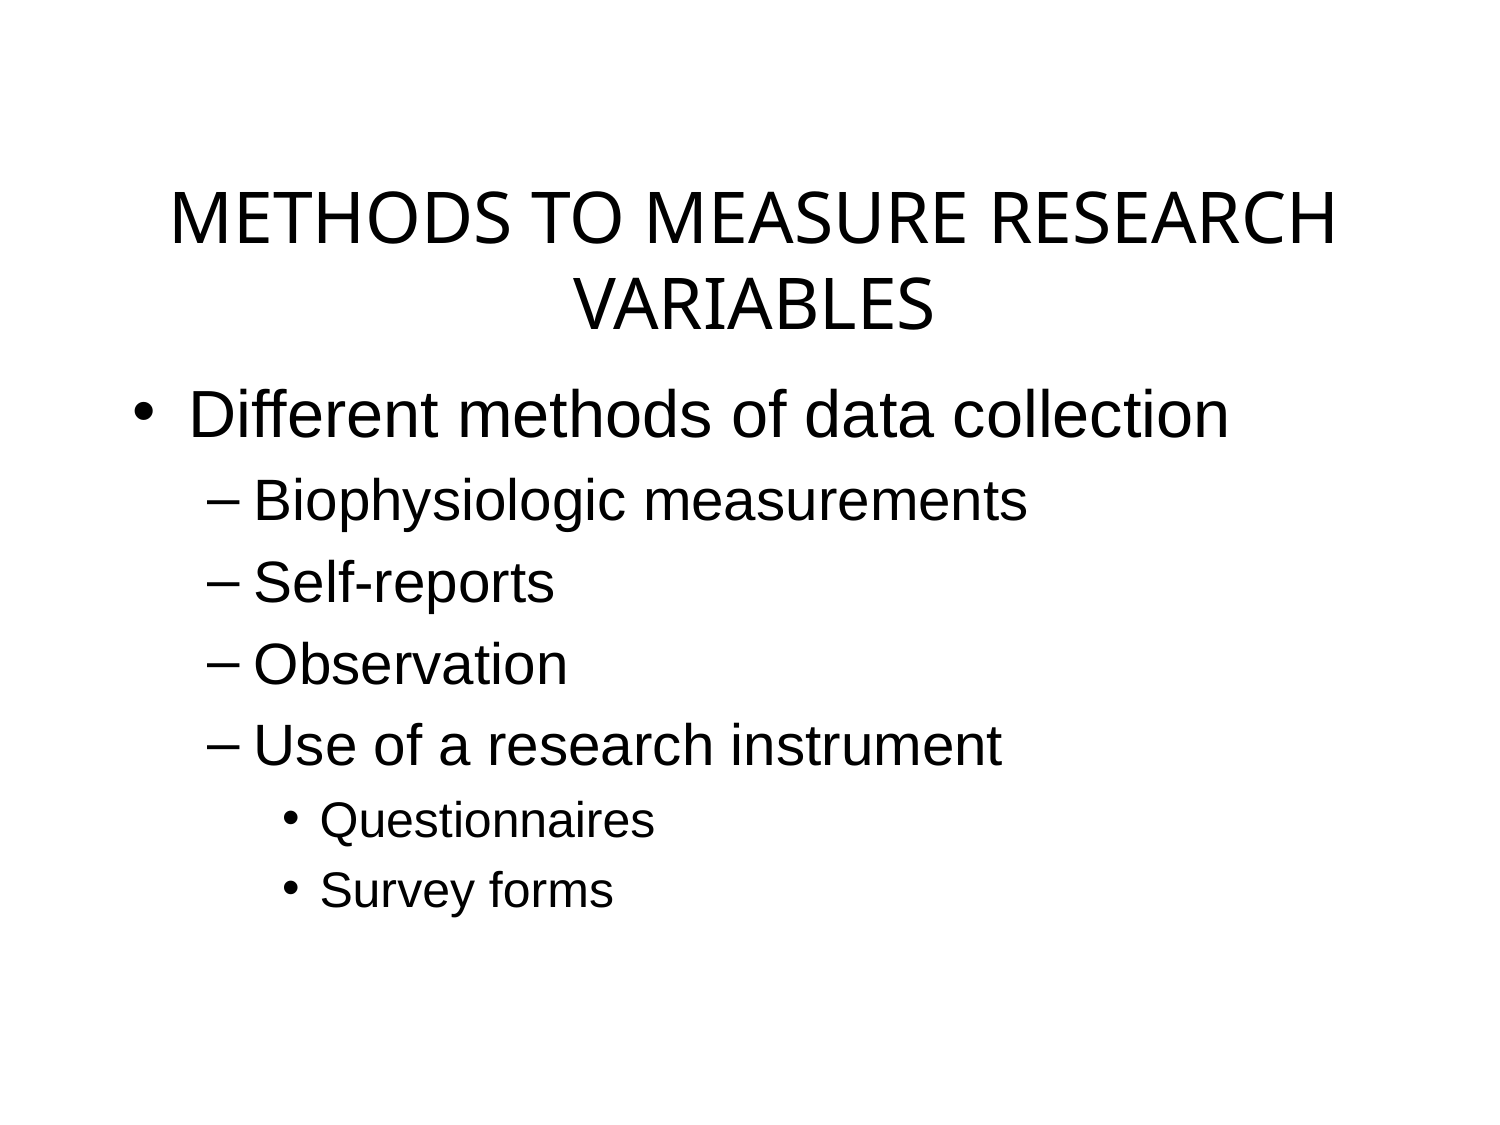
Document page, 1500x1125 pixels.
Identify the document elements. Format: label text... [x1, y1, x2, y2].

list Different methods of data collection Biophysiologic measurements Self-reports Observation Use of a research instrument Questionnaires Survey forms [117, 363, 1393, 1039]
title METHODS TO MEASURE RESEARCH VARIABLES [117, 164, 1393, 352]
